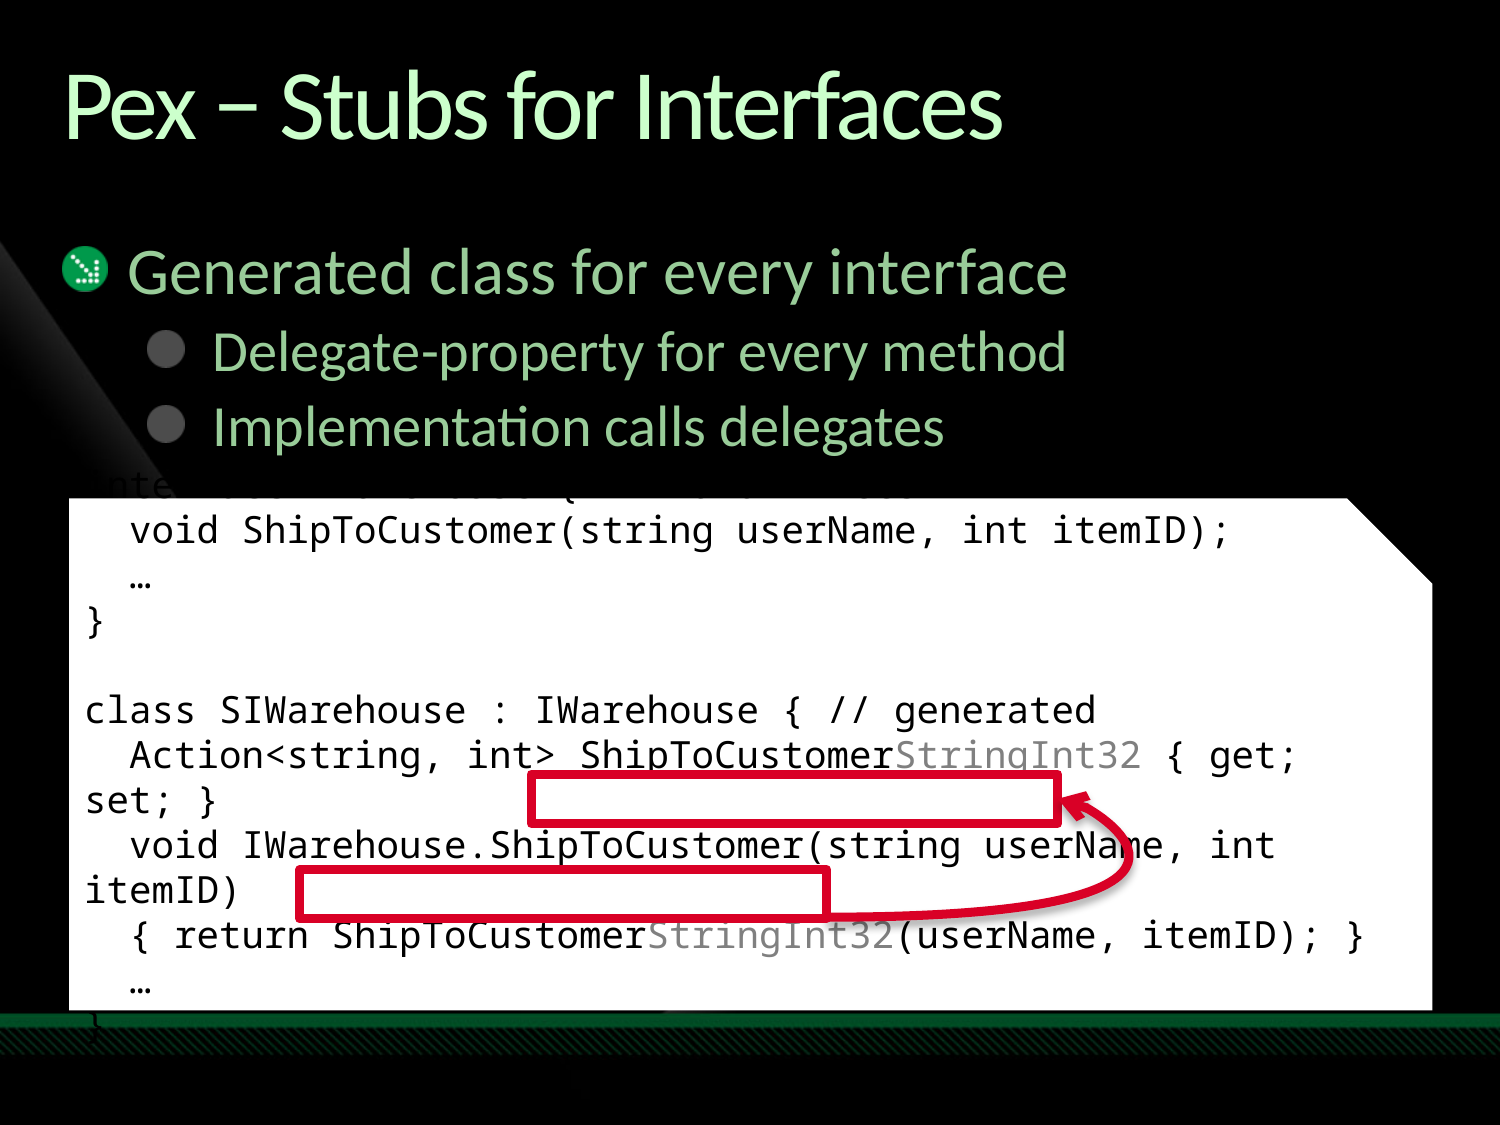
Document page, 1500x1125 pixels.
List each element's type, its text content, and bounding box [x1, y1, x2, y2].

text_box [295, 865, 821, 923]
title Pex − Stubs for Interfaces [62, 53, 1438, 144]
text_box interface IWarehouse { // hand-written void ShipToCustomer(string userName, int itemID); … } class SIWarehouse : IWarehouse { // generated Action<string, int> ShipToCustomerStringInt32 { get; set; } void IWarehouse.ShipToCustomer(string userName, int itemID) { return ShipToCustomerStringInt32(userName, itemID); } … } [64, 493, 1437, 1015]
picture [0, 0, 1500, 1125]
list Generated class for every interface Delegate-property for every method Implementation calls delegates [62, 237, 1438, 466]
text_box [826, 798, 1058, 918]
text_box [527, 770, 1062, 828]
